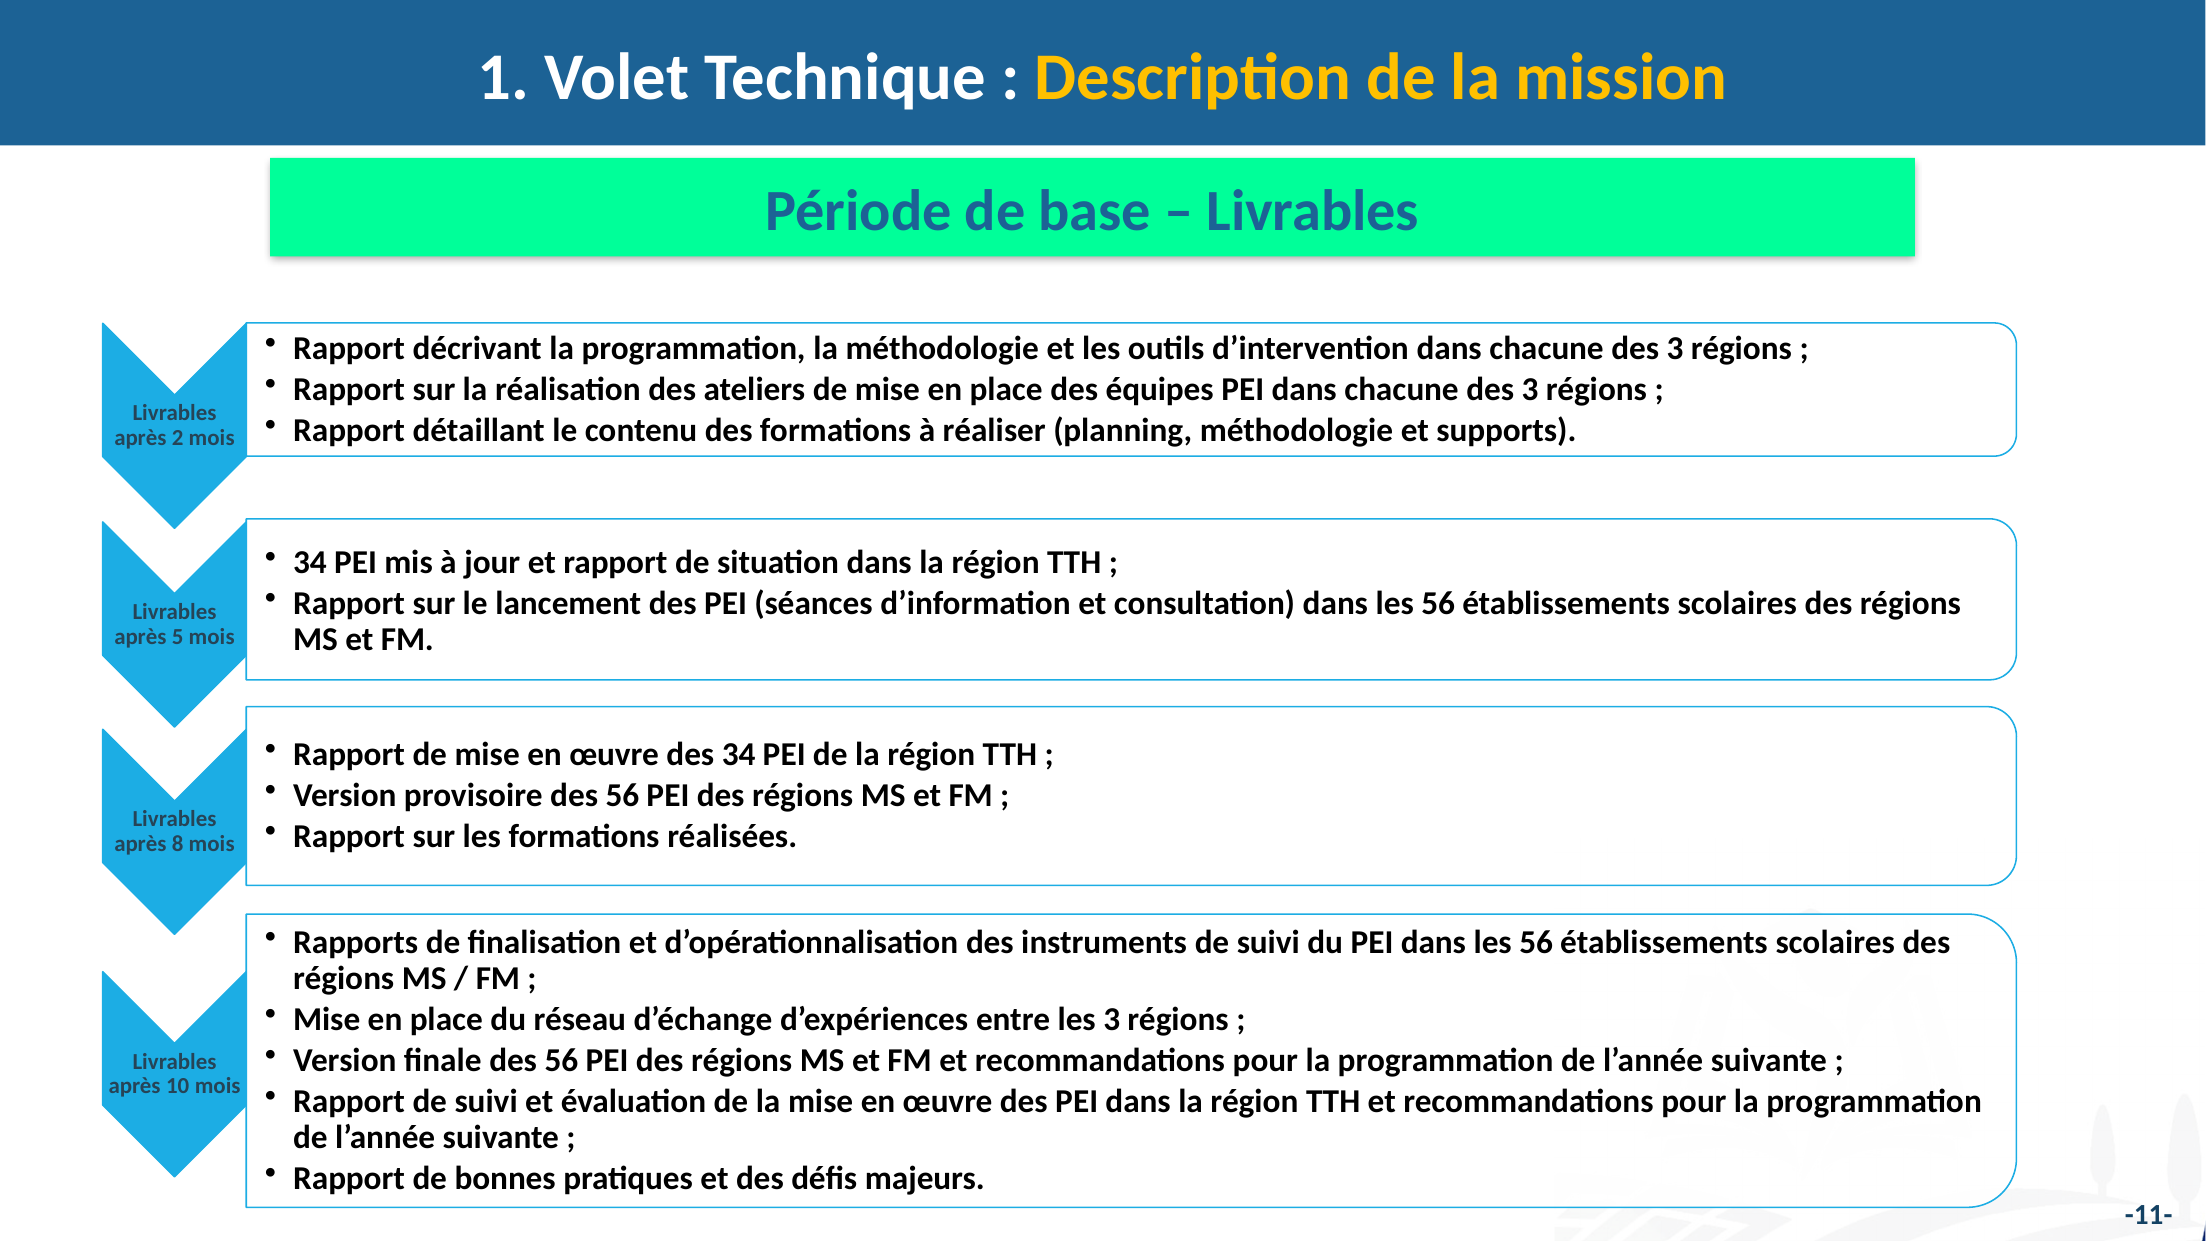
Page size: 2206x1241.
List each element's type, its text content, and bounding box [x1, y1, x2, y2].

text_box 1. Volet Technique : Description de la mission [0, 0, 2206, 147]
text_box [102, 322, 2017, 1208]
picture [1554, 837, 2206, 1241]
text_box Période de base – Livrables [270, 157, 1915, 257]
